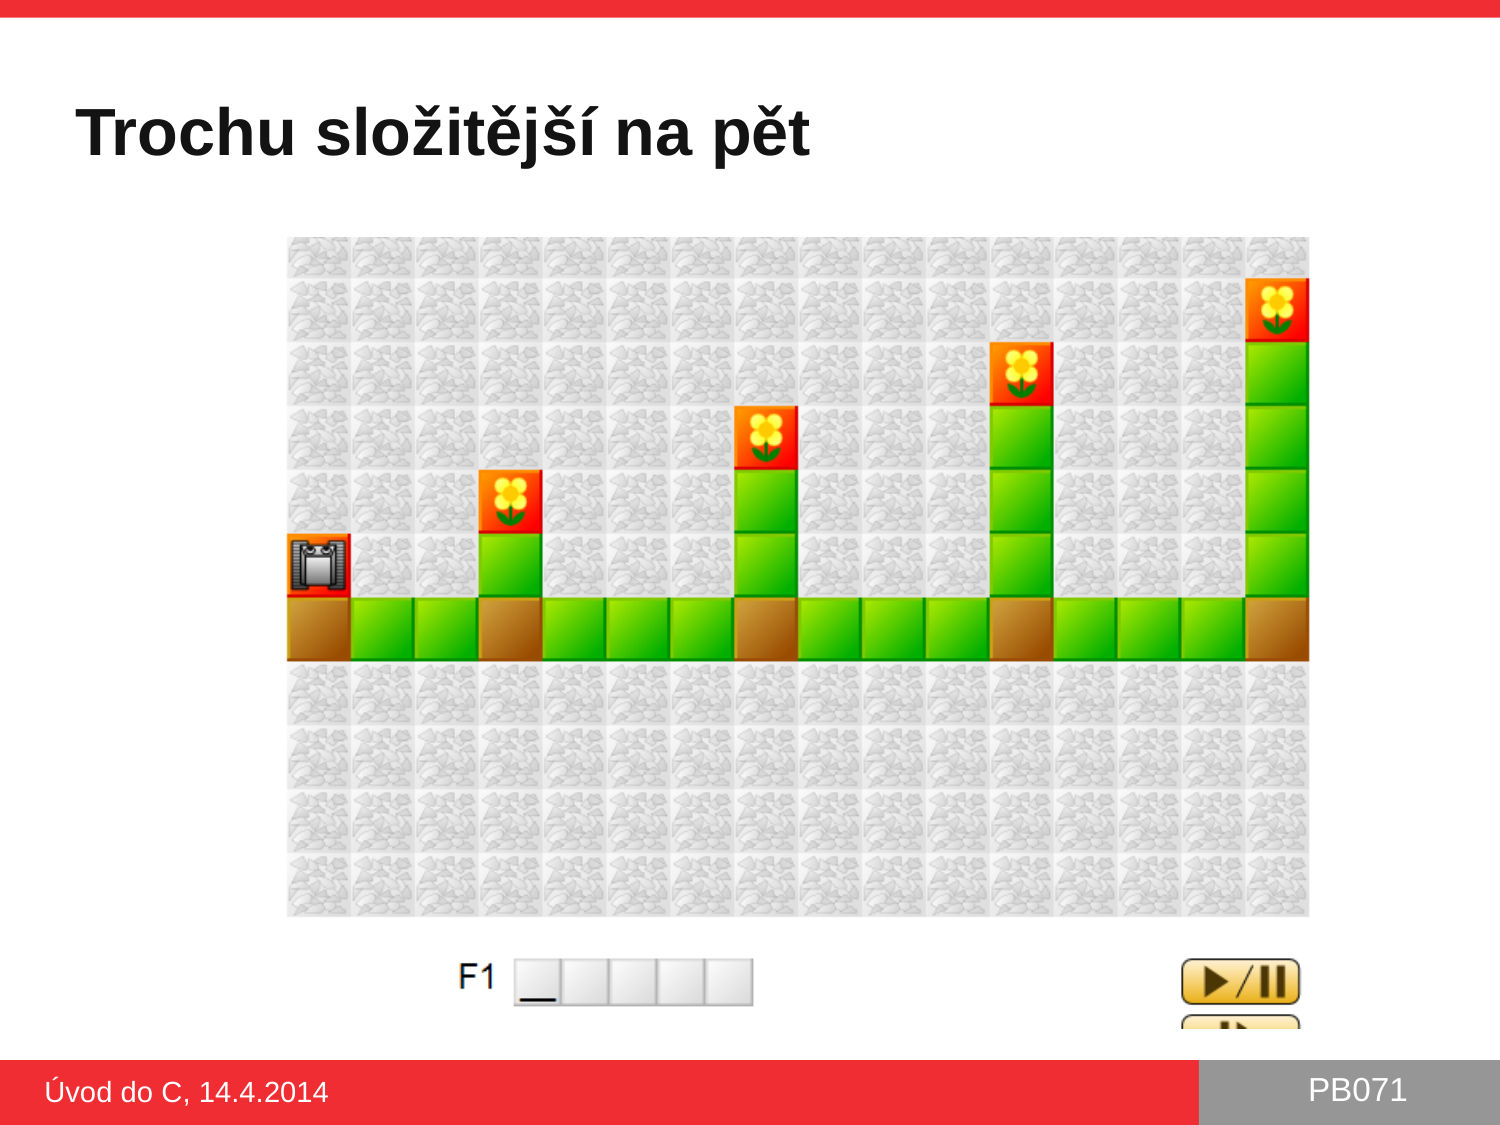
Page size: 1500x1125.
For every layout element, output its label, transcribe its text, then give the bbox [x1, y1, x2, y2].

title Trochu složitější na pět [75, 45, 1471, 208]
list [249, 237, 1360, 1030]
footer Úvod do C, 14.4.2014 [29, 1065, 1199, 1125]
